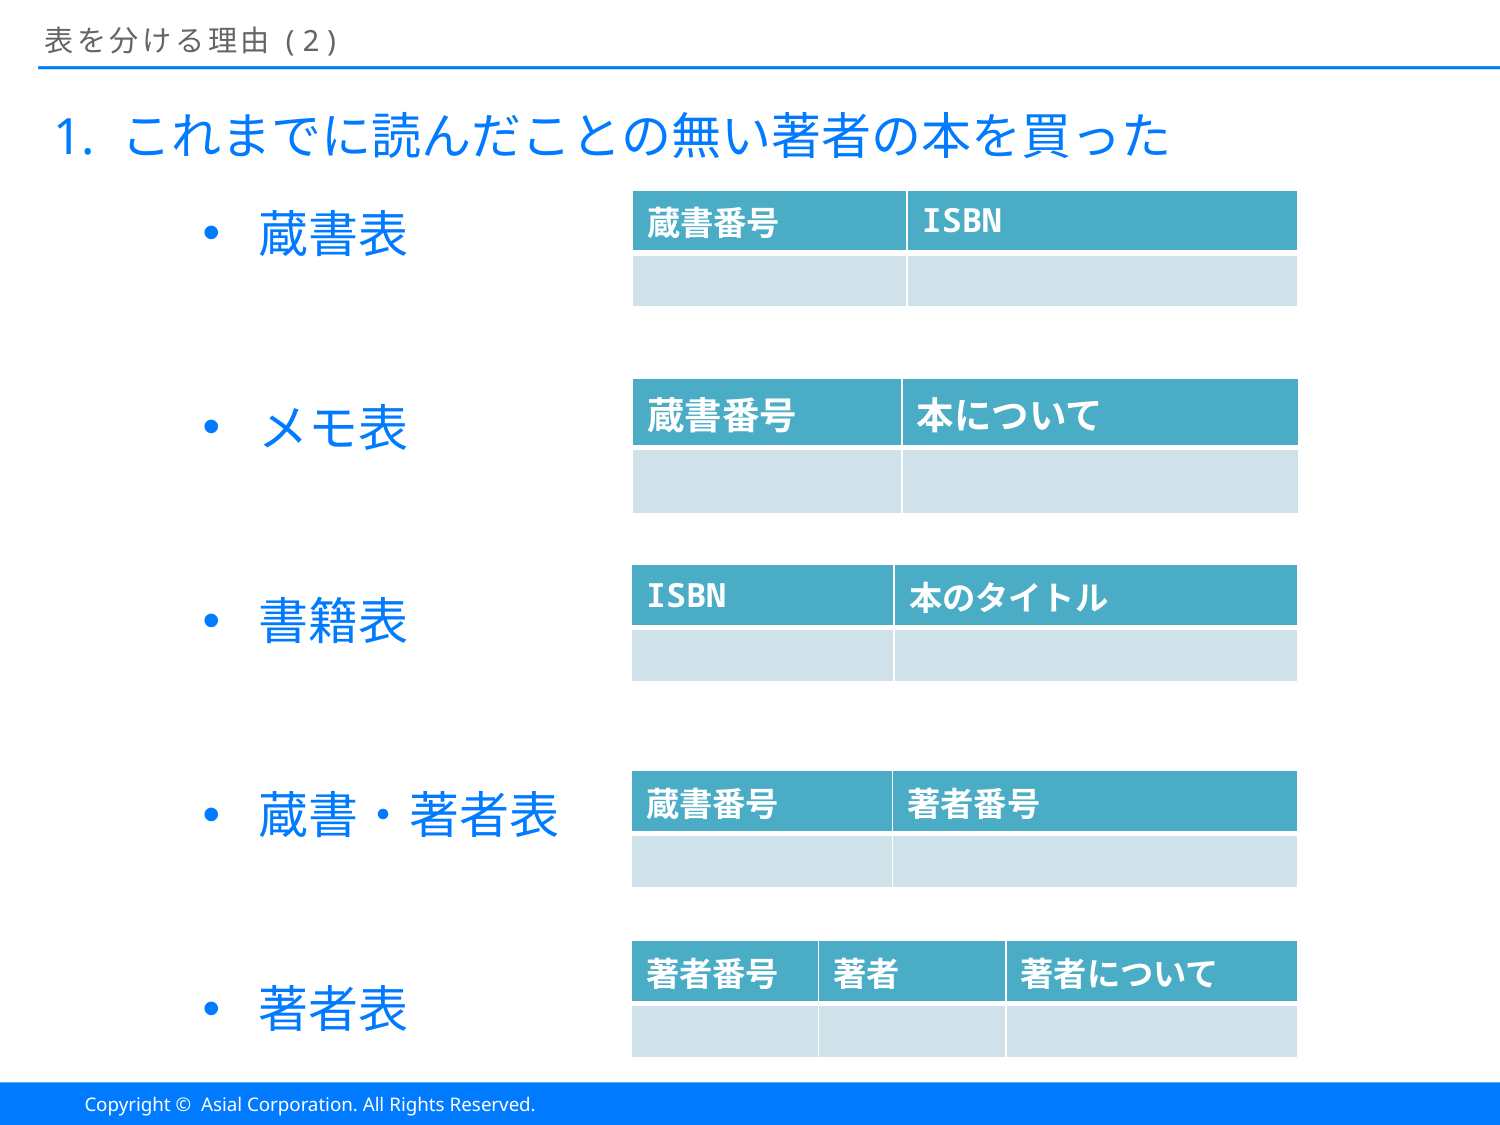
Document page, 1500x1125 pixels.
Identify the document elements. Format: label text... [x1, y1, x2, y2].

table_cell [633, 450, 901, 513]
table_header 本のタイトル [895, 565, 1297, 625]
table_header 著者 [819, 941, 1005, 1001]
table_cell [632, 1006, 818, 1057]
table_header ISBN [908, 191, 1297, 250]
table_cell [632, 836, 892, 887]
table_header 蔵書番号 [633, 191, 906, 250]
table_cell [903, 450, 1298, 513]
table_header 蔵書番号 [632, 771, 892, 831]
table_cell [633, 256, 906, 306]
table_header 蔵書番号 [633, 379, 901, 445]
text_box 蔵書表 メモ表 書籍表 蔵書・著者表 著者表 [187, 182, 945, 988]
table_cell [632, 630, 893, 681]
table_header 著者番号 [632, 941, 818, 1001]
table_header ISBN [632, 565, 893, 625]
list これまでに読んだことの無い著者の本を買った [38, 84, 1459, 988]
table_cell [1007, 1006, 1297, 1057]
table_header 著者番号 [893, 771, 1297, 831]
table_cell [908, 256, 1297, 306]
table_cell [893, 836, 1297, 887]
table_header 著者について [1007, 941, 1297, 1001]
title 表を分ける理由(2) [29, 7, 1223, 72]
table_cell [895, 630, 1297, 681]
table_cell [819, 1006, 1005, 1057]
table_header 本について [903, 379, 1298, 445]
